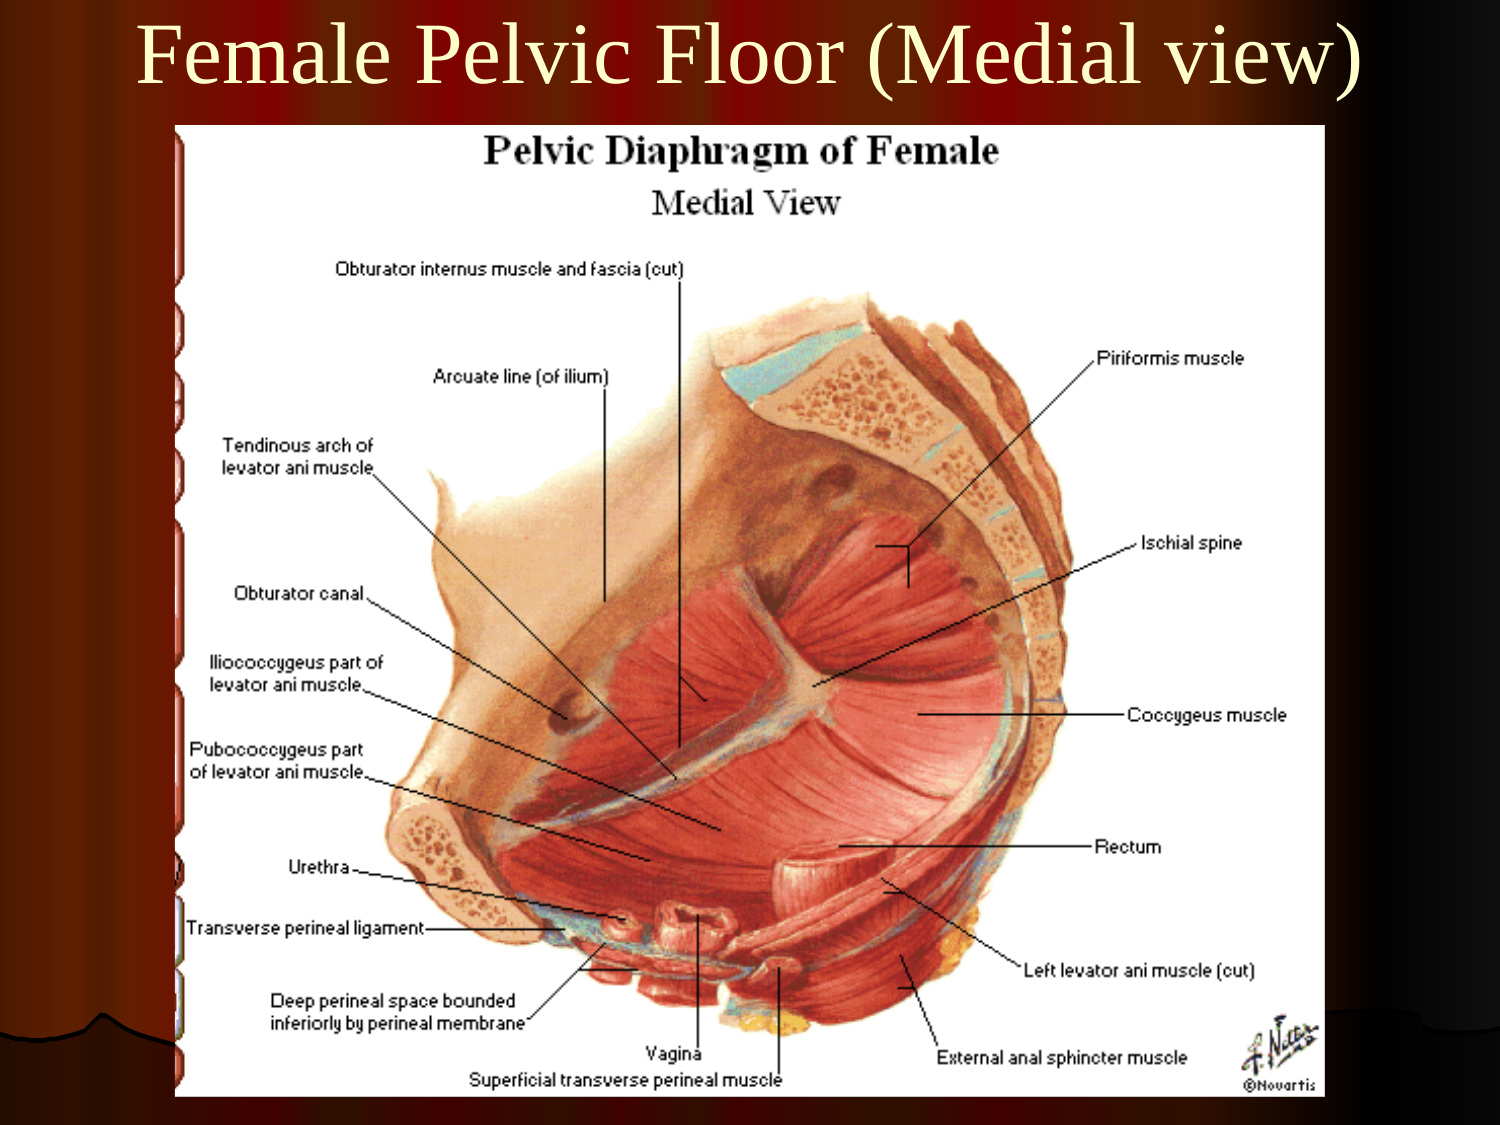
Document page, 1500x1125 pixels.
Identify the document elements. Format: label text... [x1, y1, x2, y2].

picture [174, 124, 1326, 1098]
title Female Pelvic Floor (Medial view) [37, 0, 1463, 149]
